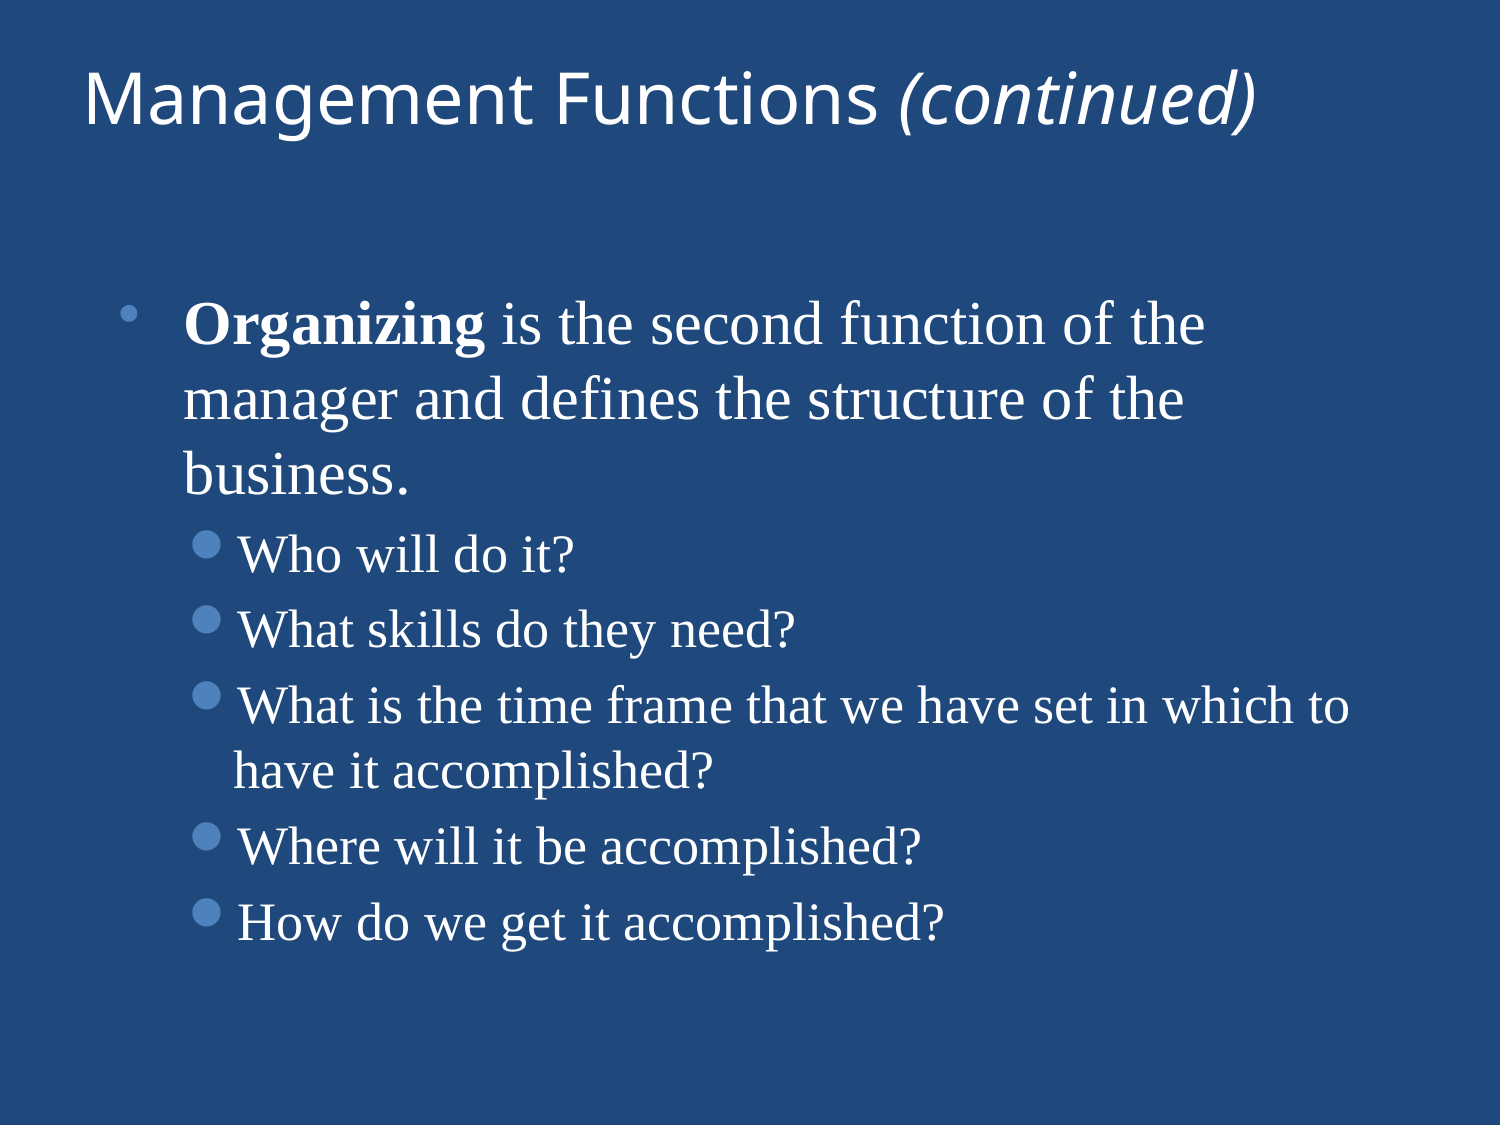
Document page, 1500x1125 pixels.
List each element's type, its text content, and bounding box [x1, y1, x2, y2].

title Management Functions (continued) [75, 45, 1300, 233]
list Organizing is the second function of the manager and defines the structure of the business. Who will do it? What skills do they need? What is the time frame that we have set in which to have it accomplished? Where will it be accomplished? How do we get it accomplished? [99, 275, 1375, 988]
